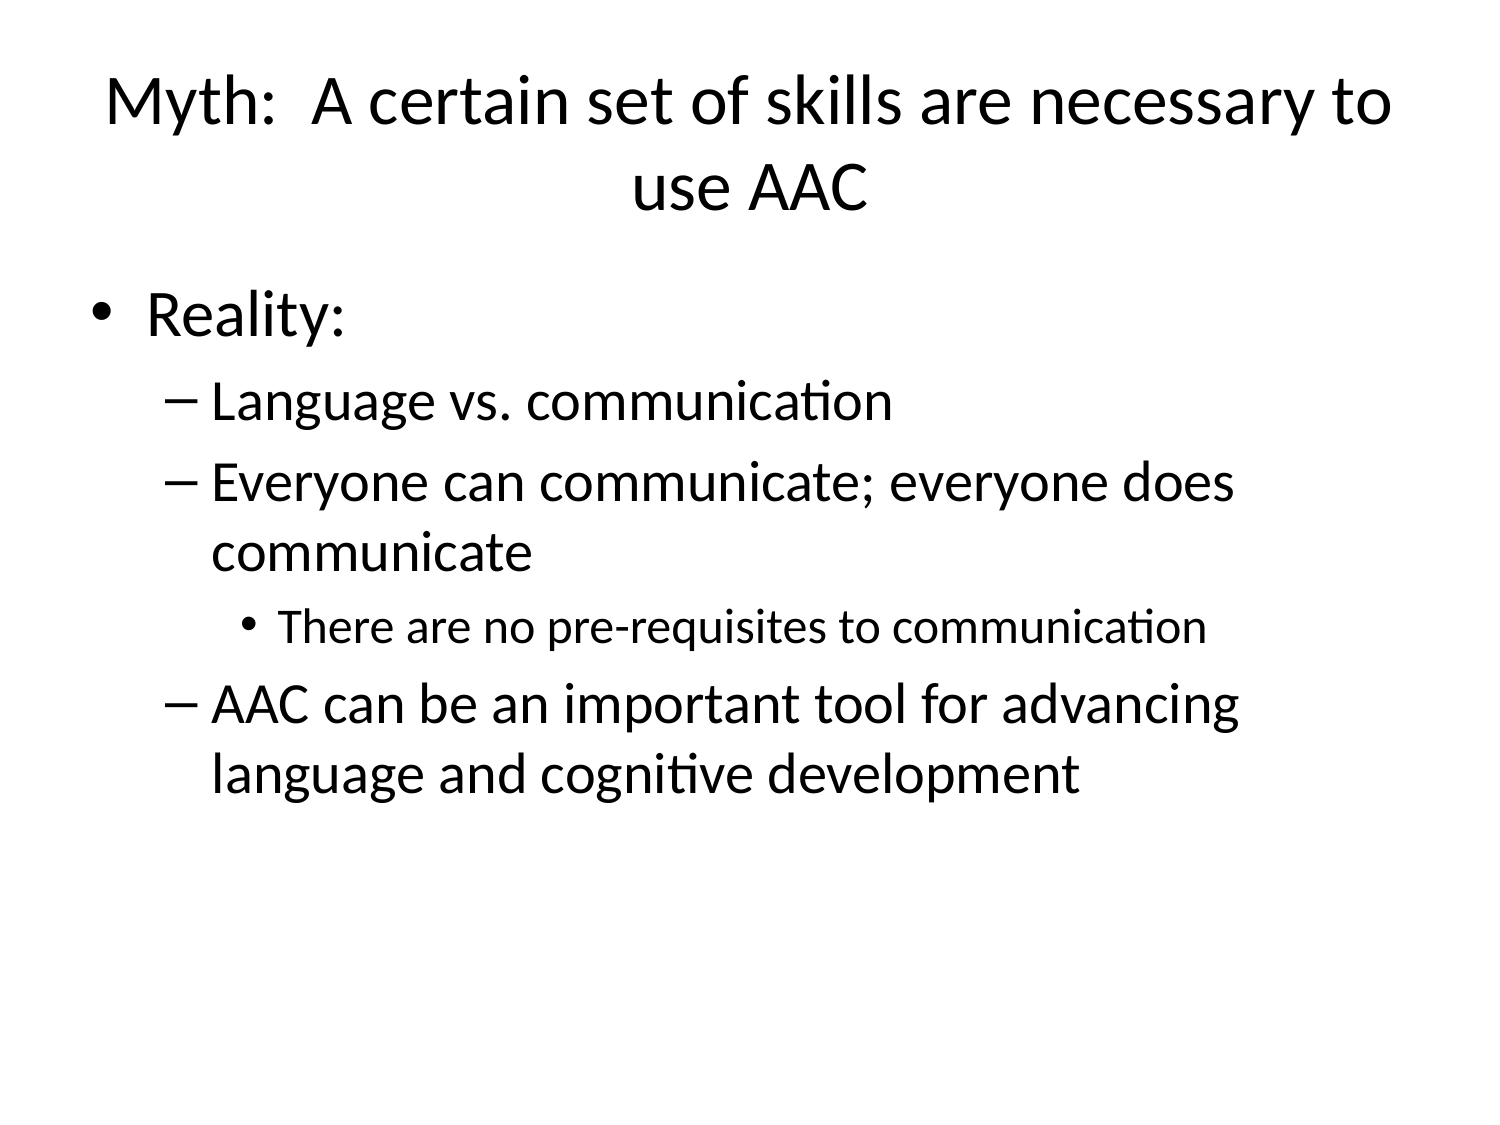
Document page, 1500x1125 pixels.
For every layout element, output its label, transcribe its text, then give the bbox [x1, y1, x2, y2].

title Myth: A certain set of skills are necessary to use AAC [75, 45, 1425, 233]
list Reality: Language vs. communication Everyone can communicate; everyone does communicate There are no pre-requisites to communication AAC can be an important tool for advancing language and cognitive development [75, 262, 1425, 1005]
